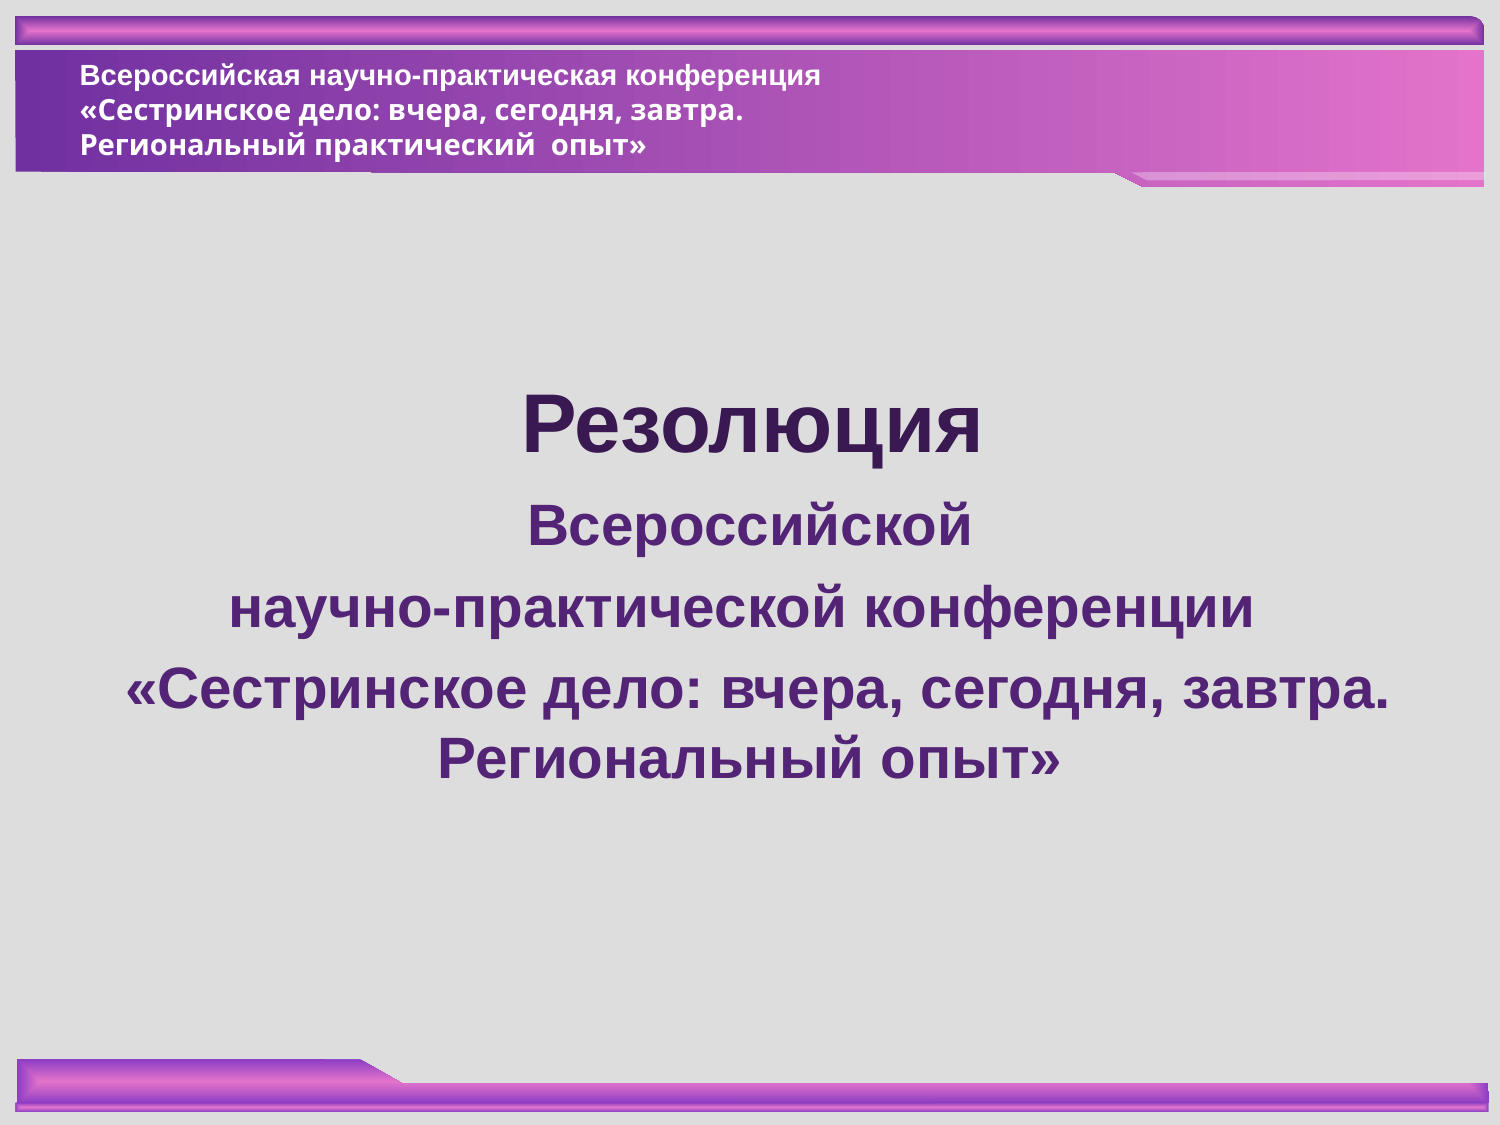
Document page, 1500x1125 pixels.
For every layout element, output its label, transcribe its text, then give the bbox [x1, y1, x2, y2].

list Резолюция [77, 361, 1428, 468]
text_box Всероссийской научно-практической конференции «Сестринское дело: вчера, сегодня, завтра. Региональный опыт» [75, 479, 1426, 736]
